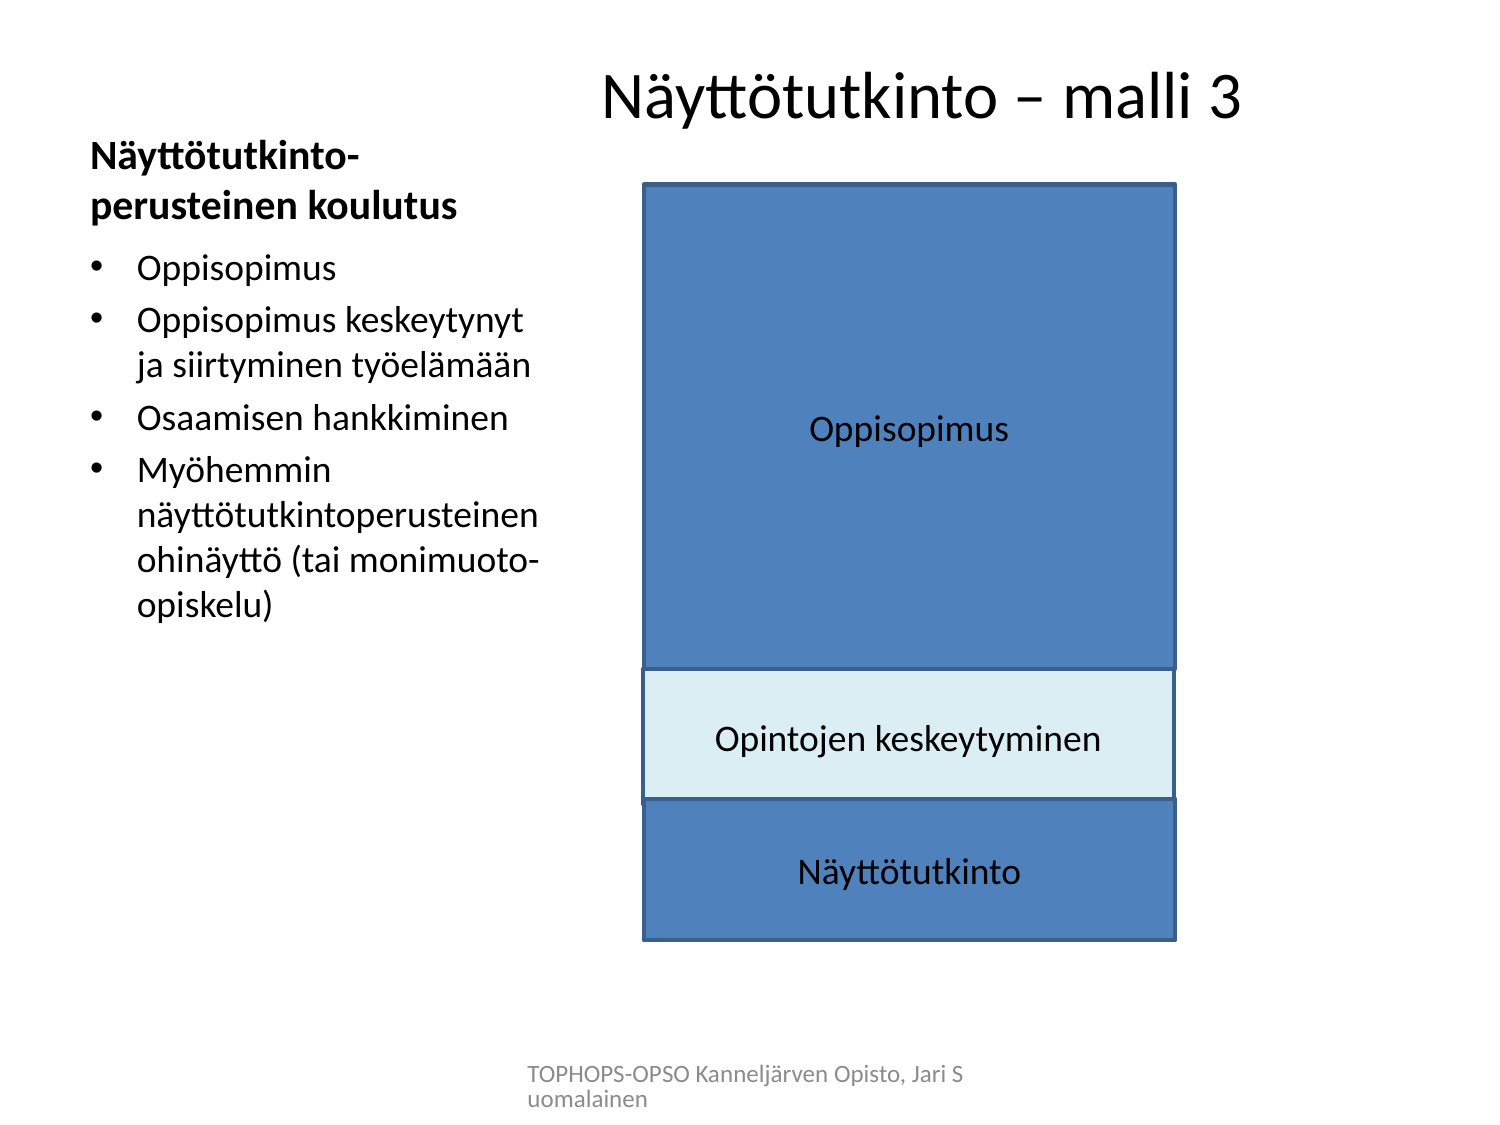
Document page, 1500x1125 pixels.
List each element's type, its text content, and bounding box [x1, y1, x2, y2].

text_box Näyttötutkinto [642, 797, 1177, 942]
list Näyttötutkinto – malli 3 [586, 44, 1425, 1005]
footer TOPHOPS-OPSO Kanneljärven Opisto, Jari Suomalainen [512, 1042, 988, 1103]
text_box Oppisopimus [642, 182, 1177, 671]
list Oppisopimus Oppisopimus keskeytynyt ja siirtyminen työelämään Osaamisen hankkiminen Myöhemmin näyttötutkintoperusteinen ohinäyttö (tai monimuoto-opiskelu) [75, 235, 569, 1005]
text_box Opintojen keskeytyminen [641, 667, 1176, 806]
title Näyttötutkinto-perusteinen koulutus [75, 44, 569, 235]
